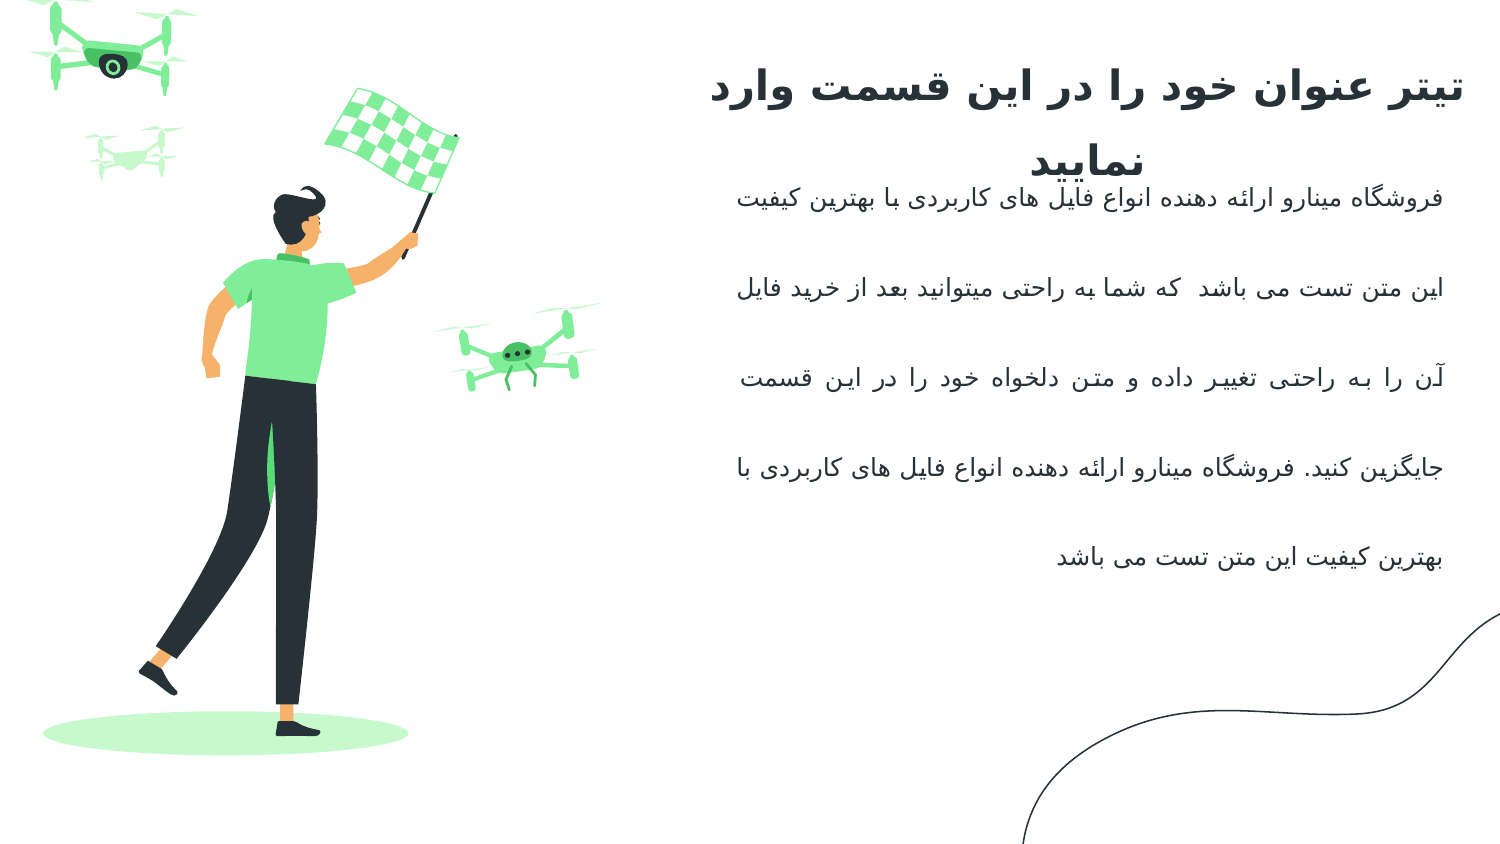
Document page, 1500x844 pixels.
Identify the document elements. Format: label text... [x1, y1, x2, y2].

text_box [412, 193, 433, 233]
text_box [378, 132, 397, 154]
text_box [138, 661, 178, 696]
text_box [83, 125, 184, 181]
text_box فروشگاه مینارو ارائه دهنده انواع فایل های کاربردی با بهترین کیفیت این متن تست می باشد که شما به راحتی میتوانید بعد از خرید فایل آن را به راحتی تغییر داده و متن دلخواه خود را در این قسمت جایگزین کنید. فروشگاه مینارو ارائه دهنده انواع فایل های کاربردی با بهترین کیفیت این متن تست می باشد [721, 114, 1459, 579]
text_box [383, 154, 402, 176]
text_box [399, 233, 413, 249]
text_box [43, 711, 409, 756]
text_box [435, 147, 452, 164]
text_box [342, 133, 364, 152]
text_box [385, 119, 404, 140]
text_box [416, 124, 434, 142]
text_box [324, 87, 460, 194]
text_box [422, 175, 440, 192]
text_box [366, 94, 385, 111]
text_box [428, 161, 446, 178]
text_box [267, 421, 275, 507]
text_box [155, 375, 272, 659]
text_box [409, 232, 419, 248]
text_box [441, 136, 457, 150]
text_box [402, 149, 421, 170]
text_box [357, 139, 377, 160]
text_box [396, 163, 415, 184]
text_box [202, 287, 235, 354]
text_box [428, 131, 446, 147]
text_box [415, 156, 434, 175]
text_box [397, 127, 416, 148]
text_box [422, 142, 440, 161]
text_box [358, 105, 379, 124]
text_box [223, 259, 259, 310]
text_box [336, 115, 358, 132]
text_box [380, 100, 398, 118]
text_box [287, 215, 320, 252]
text_box [352, 90, 372, 105]
text_box [404, 116, 422, 134]
text_box [246, 289, 251, 304]
text_box [285, 245, 303, 257]
text_box [280, 705, 294, 721]
text_box [201, 351, 220, 367]
text_box [301, 220, 313, 236]
text_box [150, 649, 171, 668]
text_box [327, 129, 350, 146]
text_box [409, 135, 428, 156]
text_box [409, 170, 428, 189]
text_box [275, 721, 321, 737]
text_box [344, 101, 366, 118]
text_box [204, 364, 221, 379]
text_box [301, 262, 357, 305]
text_box [276, 253, 310, 264]
text_box [390, 141, 409, 162]
text_box [245, 259, 328, 384]
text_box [432, 302, 604, 392]
text_box تیتر عنوان خود را در این قسمت وارد نمایید [675, 26, 1500, 192]
text_box [347, 241, 406, 286]
text_box [350, 119, 372, 139]
text_box [370, 146, 389, 168]
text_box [15, 0, 199, 97]
text_box [269, 378, 318, 705]
text_box [273, 185, 326, 245]
text_box [365, 125, 384, 146]
text_box [401, 249, 409, 260]
text_box [372, 111, 392, 132]
text_box [392, 108, 410, 126]
